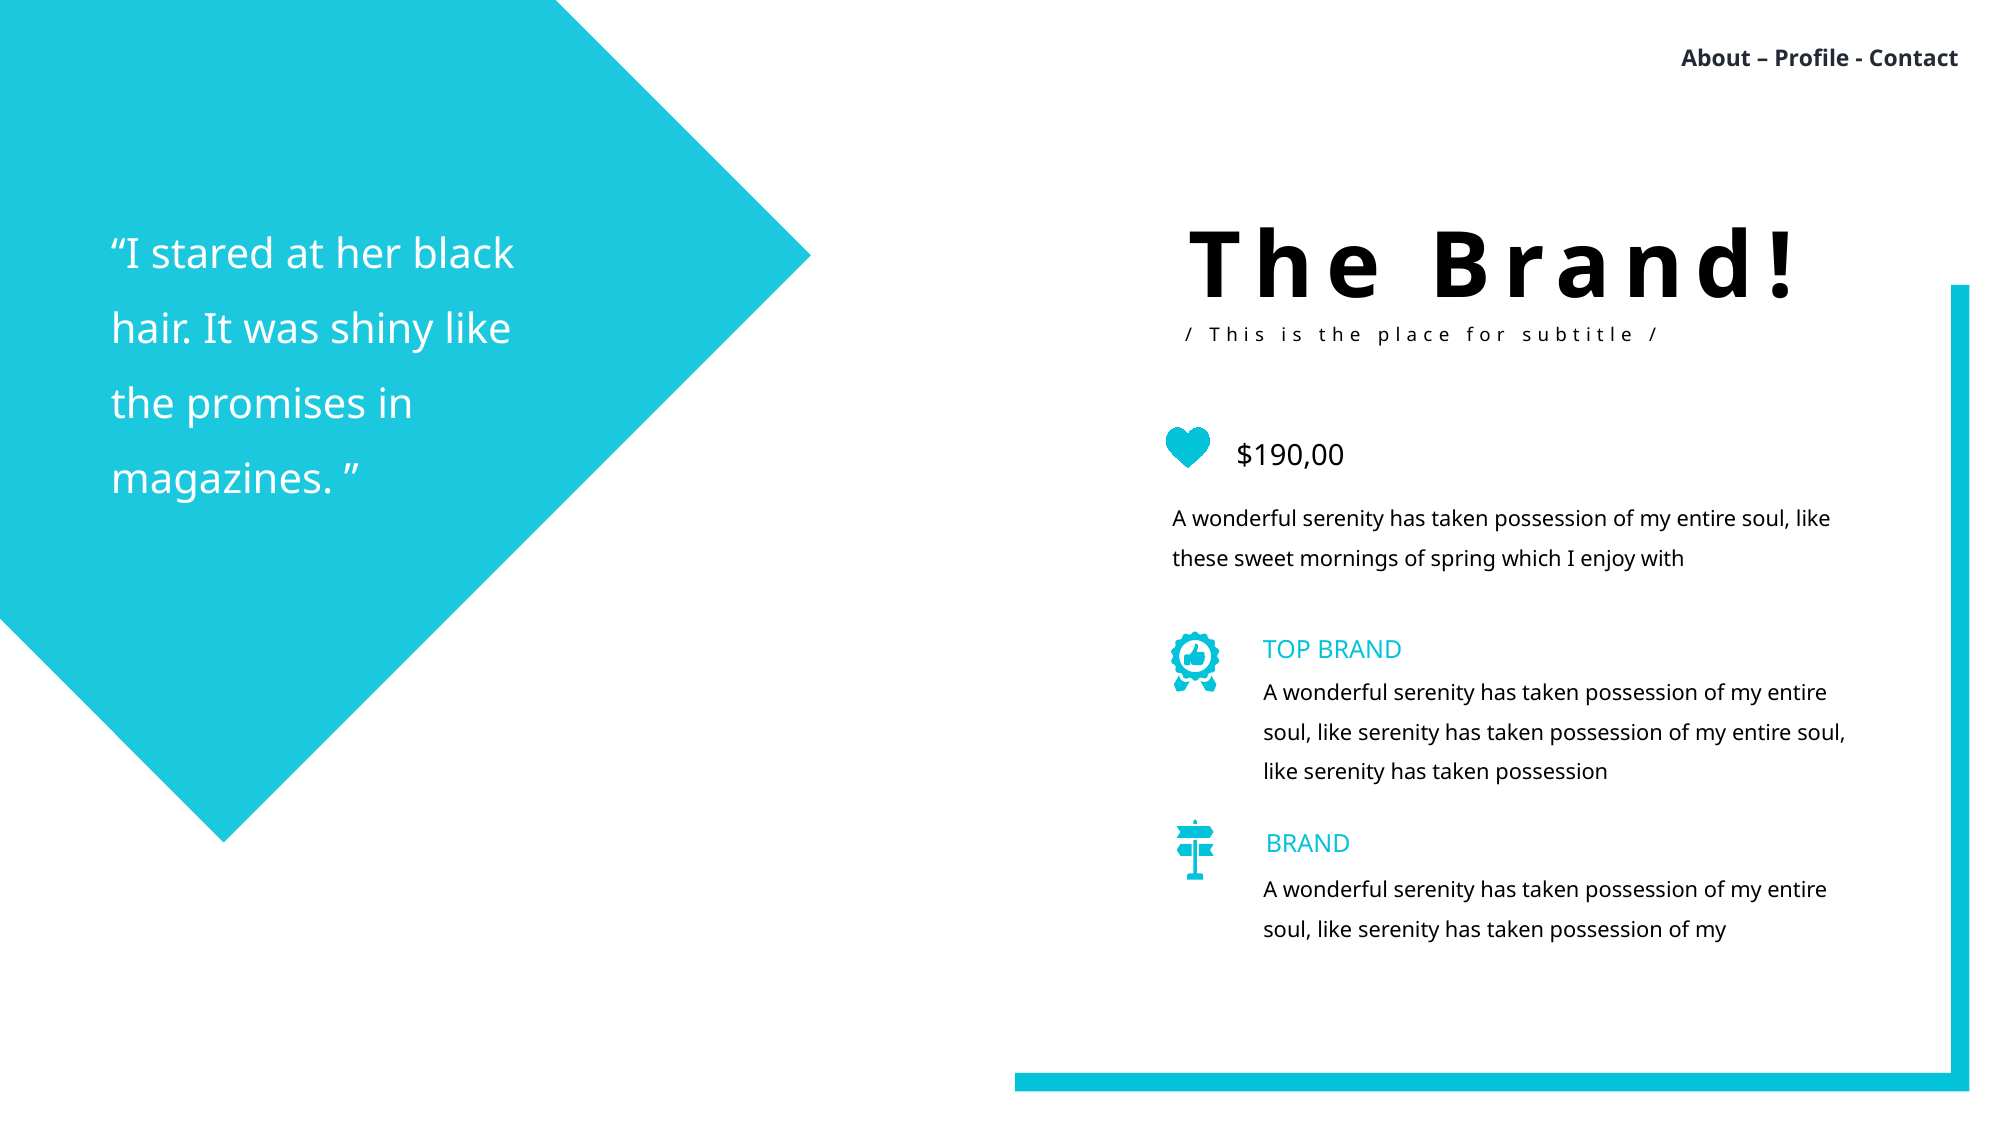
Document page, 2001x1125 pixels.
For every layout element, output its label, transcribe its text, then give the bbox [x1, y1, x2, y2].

text_box TOP BRAND [1239, 623, 1562, 674]
text_box A wonderful serenity has taken possession of my entire soul, like serenity has taken possession of my [1248, 855, 1879, 949]
text_box [0, 0, 632, 699]
text_box About – Profile - Contact [1557, 29, 1989, 85]
text_box A wonderful serenity has taken possession of my entire soul, like serenity has taken possession of my entire soul, like serenity has taken possession [1248, 658, 1879, 791]
picture [78, 74, 1002, 1054]
text_box BRAND [1248, 817, 1571, 855]
text_box [1165, 426, 1211, 469]
text_box [1014, 284, 1970, 1092]
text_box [1153, 198, 1829, 354]
text_box A wonderful serenity has taken possession of my entire soul, like these sweet mornings of spring which I enjoy with [1157, 484, 1895, 578]
text_box $190,00 [1219, 426, 1445, 482]
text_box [1176, 819, 1214, 880]
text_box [1171, 631, 1220, 692]
